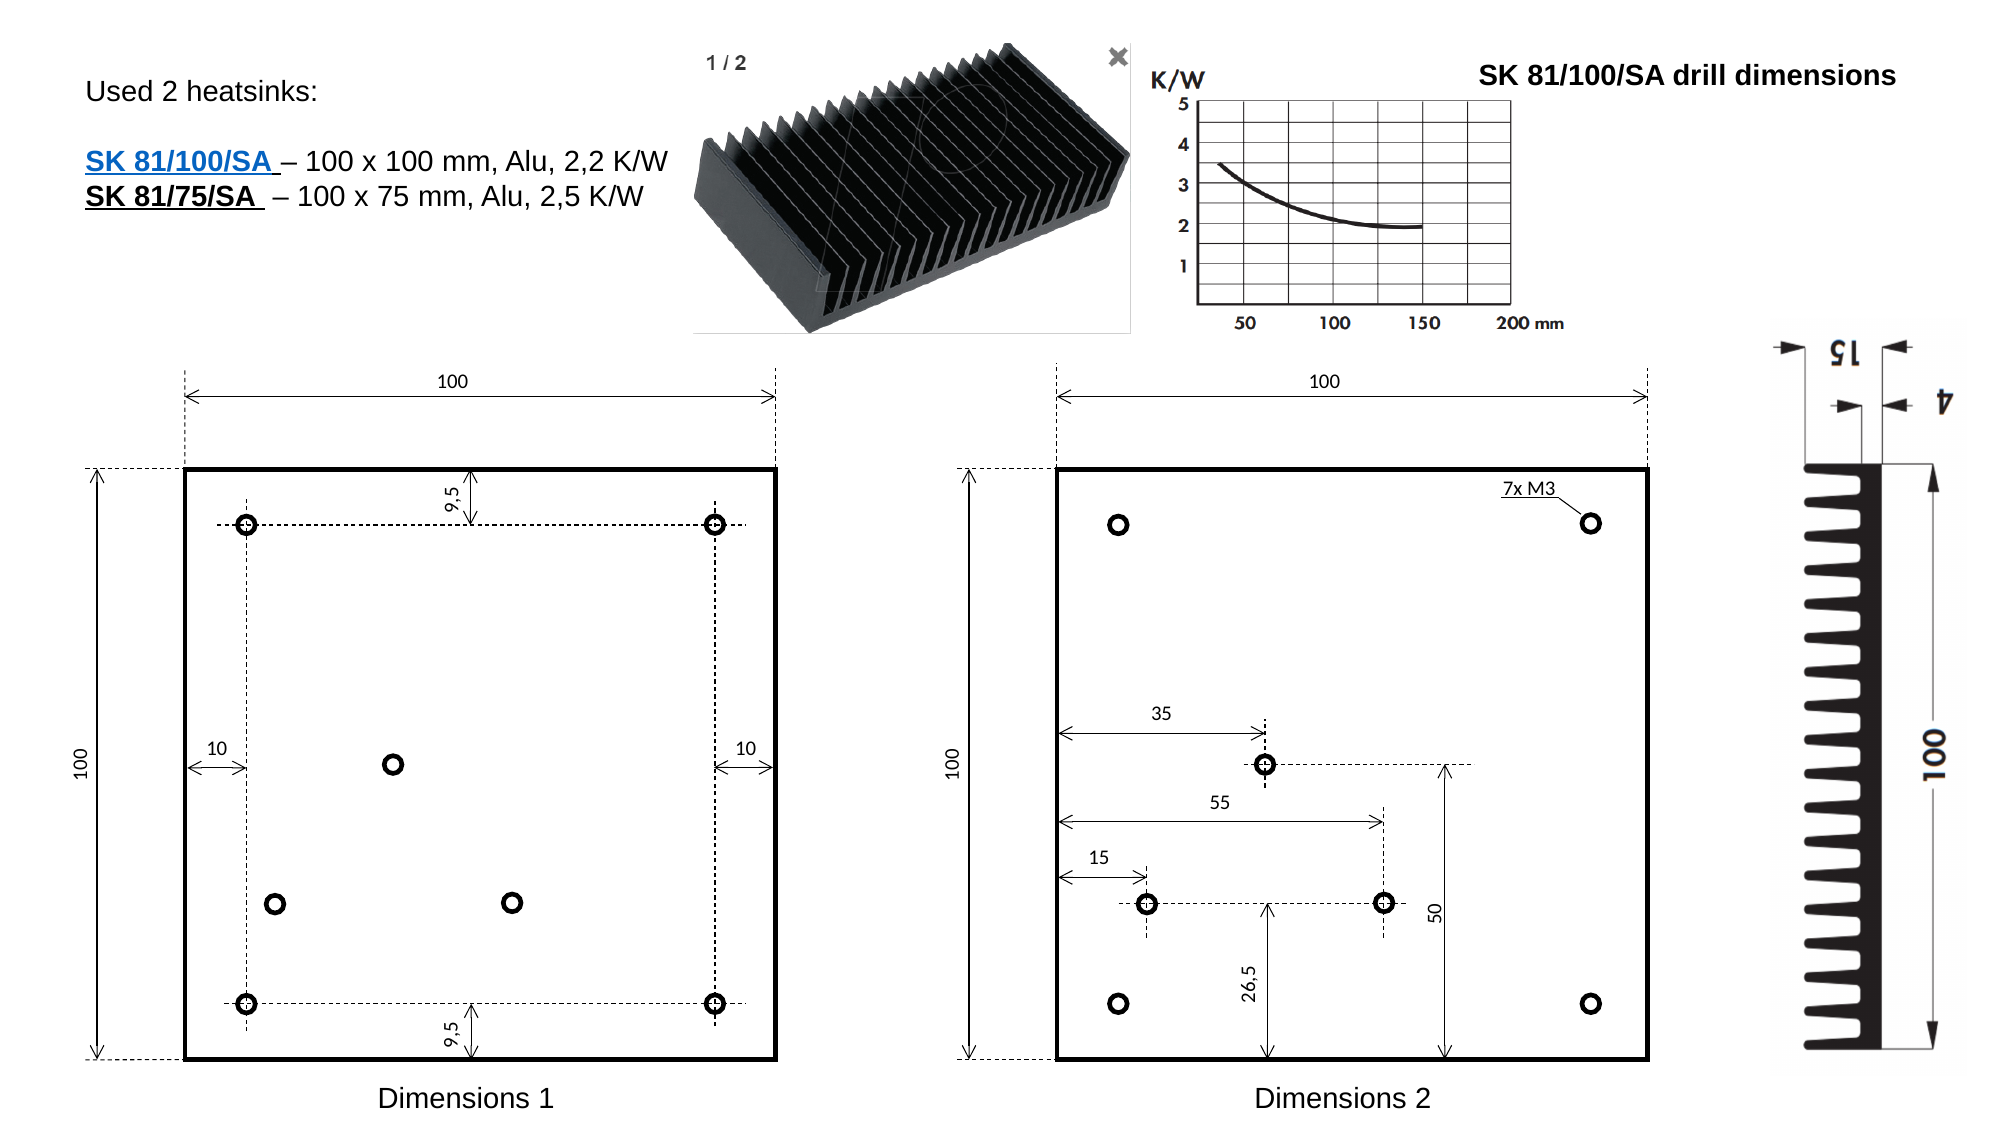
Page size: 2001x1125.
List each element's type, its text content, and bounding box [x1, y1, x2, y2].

text_box [236, 515, 246, 524]
text_box 100 [1293, 397, 1357, 401]
text_box [247, 526, 257, 535]
text_box [236, 526, 246, 535]
text_box [705, 994, 714, 1003]
text_box 100 [421, 397, 485, 401]
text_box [1559, 498, 1581, 515]
text_box [705, 526, 714, 535]
text_box SK 81/100/SA drill dimensions [1463, 49, 1918, 99]
text_box 100 [58, 733, 96, 796]
text_box 35 [1136, 692, 1188, 732]
text_box [265, 894, 285, 915]
text_box [1374, 904, 1383, 913]
text_box 7x M3 [1488, 467, 1571, 508]
picture [1489, 319, 2000, 1075]
text_box [705, 514, 714, 524]
text_box Used 2 heatsinks: SK 81/100/SA – 100 x 100 mm, Alu, 2,2 K/W SK 81/75/SA – 100 x 75 mm, Alu, 2,5 K/W [70, 65, 692, 290]
text_box [1108, 515, 1129, 535]
text_box [502, 892, 523, 913]
text_box [1384, 892, 1395, 903]
text_box [716, 515, 725, 524]
text_box [1137, 894, 1146, 903]
text_box [1148, 904, 1157, 914]
text_box 10 [191, 726, 243, 767]
text_box 55 [1194, 780, 1246, 821]
text_box 15 [1073, 835, 1125, 876]
text_box 26,5 [1226, 945, 1267, 1018]
text_box 100 [1293, 360, 1357, 396]
text_box [383, 754, 403, 775]
text_box [1266, 754, 1275, 764]
text_box [247, 1004, 257, 1014]
text_box [705, 1004, 714, 1014]
picture [1141, 56, 1568, 338]
text_box [184, 468, 430, 1061]
text_box [247, 526, 714, 1003]
text_box [716, 994, 725, 1003]
text_box [716, 526, 725, 535]
text_box [1255, 765, 1264, 775]
text_box 100 [930, 733, 968, 796]
text_box [1255, 754, 1264, 764]
text_box [1374, 893, 1383, 903]
text_box [1384, 904, 1394, 913]
text_box [1137, 904, 1146, 914]
text_box 9,5 [429, 1004, 470, 1064]
text_box [236, 1004, 246, 1014]
text_box [716, 1004, 725, 1014]
text_box [1266, 765, 1275, 775]
text_box 100 [421, 360, 485, 396]
text_box Dimensions 1 [363, 1071, 588, 1122]
text_box [1108, 993, 1129, 1014]
text_box [1056, 468, 1648, 1061]
text_box 9,5 [430, 465, 470, 524]
text_box 50 [1413, 866, 1444, 940]
text_box 10 [720, 726, 772, 767]
text_box [236, 994, 246, 1003]
text_box [1580, 513, 1601, 534]
text_box [1148, 894, 1157, 903]
text_box Dimensions 2 [1239, 1071, 1458, 1122]
picture [692, 43, 1131, 334]
text_box [247, 994, 257, 1003]
text_box [1580, 993, 1601, 1014]
text_box [247, 515, 257, 524]
text_box 50 [1445, 866, 1453, 940]
text_box [470, 468, 776, 1061]
